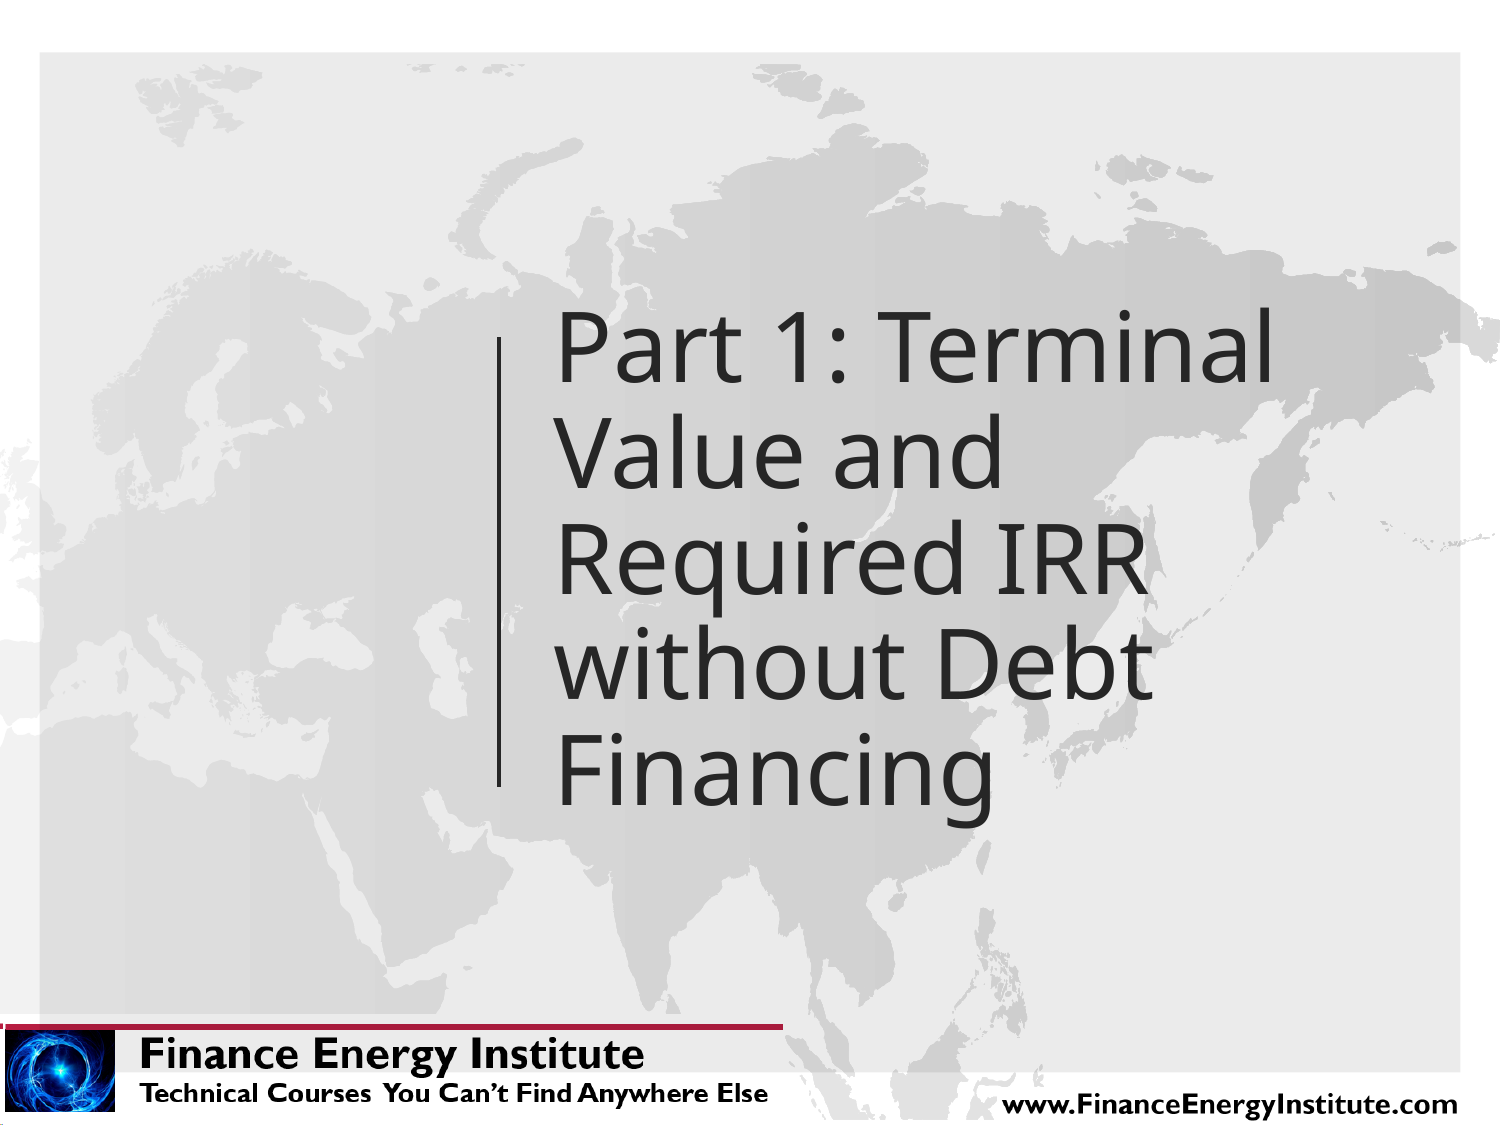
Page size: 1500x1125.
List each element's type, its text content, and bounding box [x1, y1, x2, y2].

picture [0, 1014, 783, 1125]
picture [997, 1087, 1467, 1125]
text_box [38, 51, 1461, 1073]
title Part 1: Terminal Value and Required IRR without Debt Financing [538, 158, 1372, 967]
